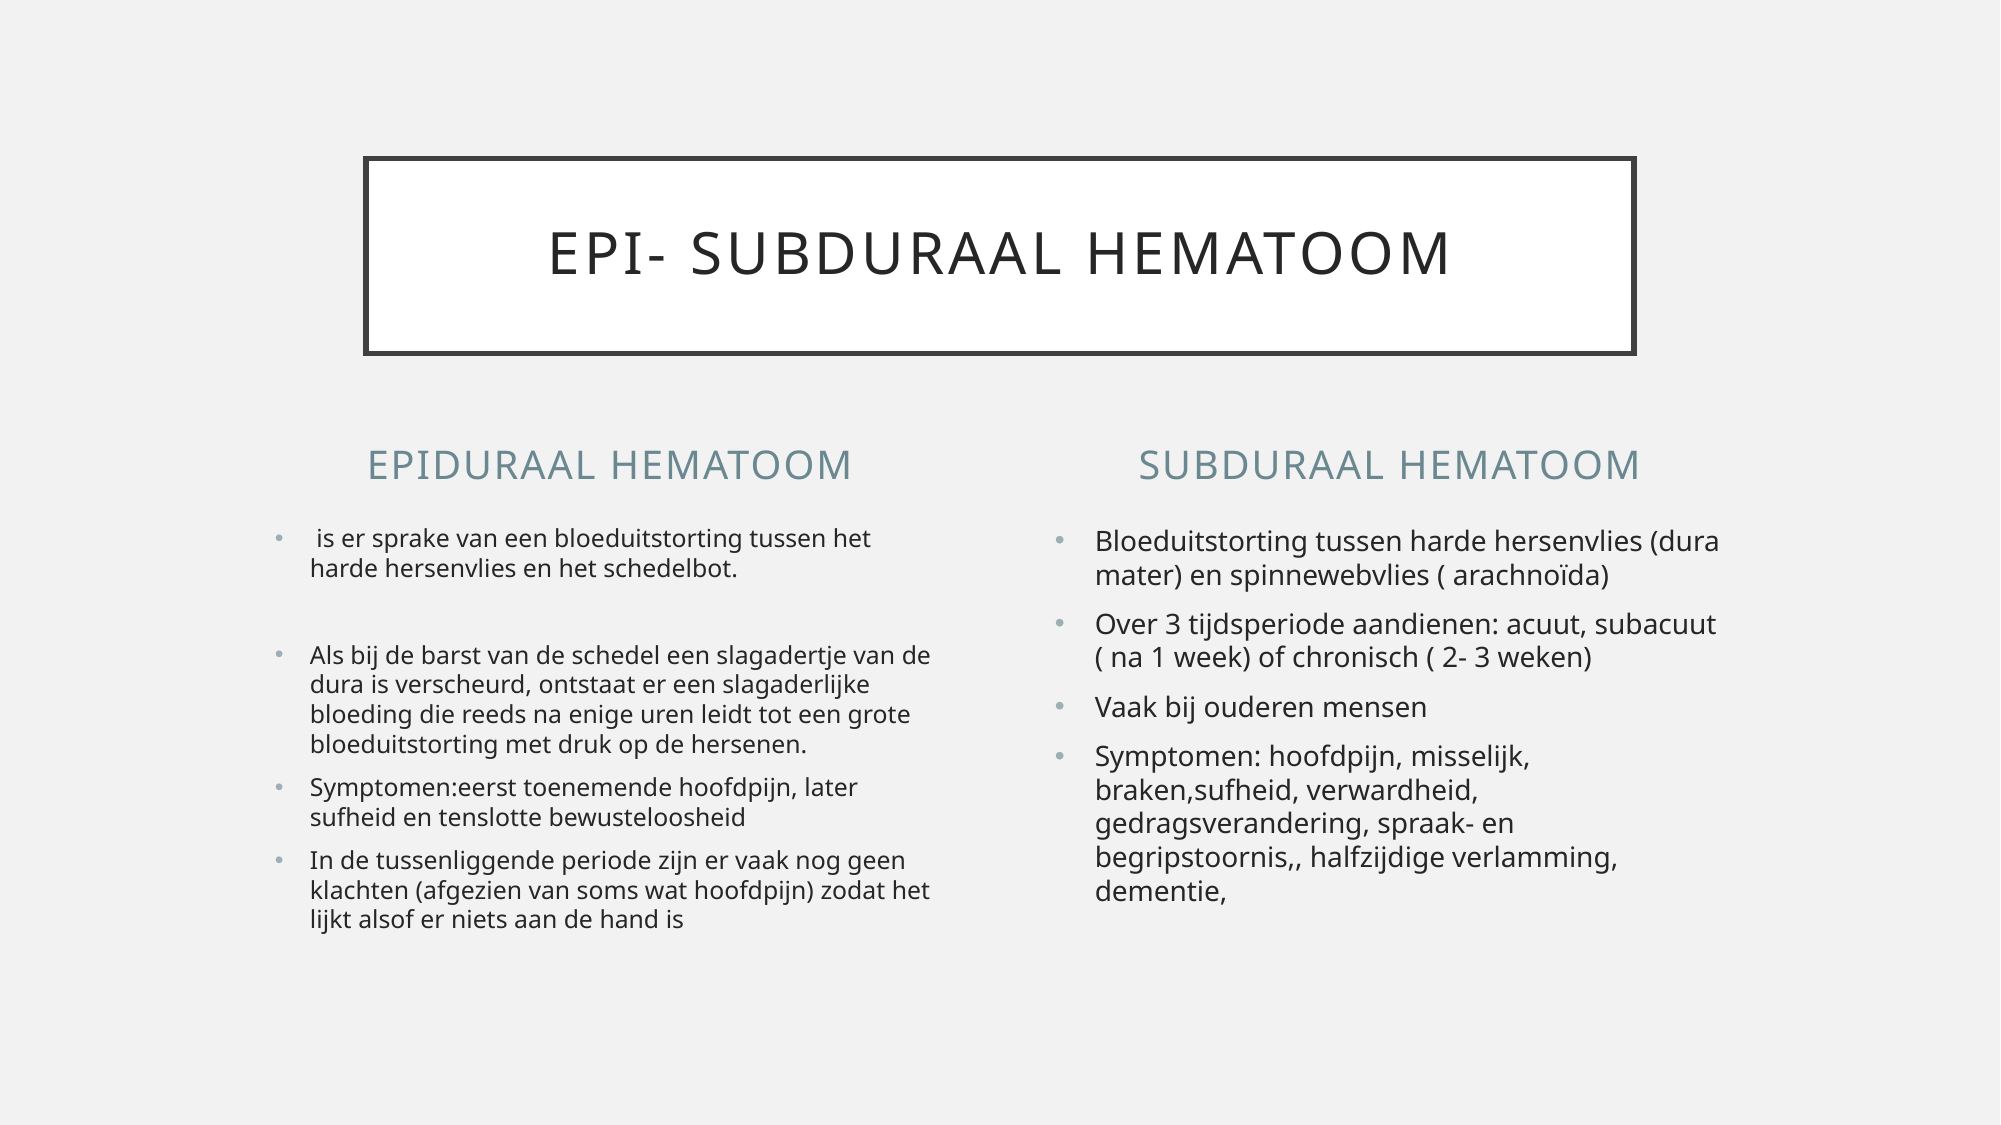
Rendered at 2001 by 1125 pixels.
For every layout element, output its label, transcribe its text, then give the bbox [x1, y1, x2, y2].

list Subduraal hematoom [1039, 379, 1741, 495]
list Epiduraal hematoom [259, 379, 961, 495]
list Bloeduitstorting tussen harde hersenvlies (dura mater) en spinnewebvlies ( arachnoïda) Over 3 tijdsperiode aandienen: acuut, subacuut ( na 1 week) of chronisch ( 2- 3 weken) Vaak bij ouderen mensen Symptomen: hoofdpijn, misselijk, braken,sufheid, verwardheid, gedragsverandering, spraak- en begripstoornis,, halfzijdige verlamming, dementie, [1039, 515, 1738, 942]
list is er sprake van een bloeduitstorting tussen het harde hersenvlies en het schedelbot. Als bij de barst van de schedel een slagadertje van de dura is verscheurd, ontstaat er een slagaderlijke bloeding die reeds na enige uren leidt tot een grote bloeduitstorting met druk op de hersenen. Symptomen:eerst toenemende hoofdpijn, later sufheid en tenslotte bewusteloosheid In de tussenliggende periode zijn er vaak nog geen klachten (afgezien van soms wat hoofdpijn) zodat het lijkt alsof er niets aan de hand is [259, 515, 961, 942]
title Epi- subduraal hematoom [363, 156, 1637, 356]
